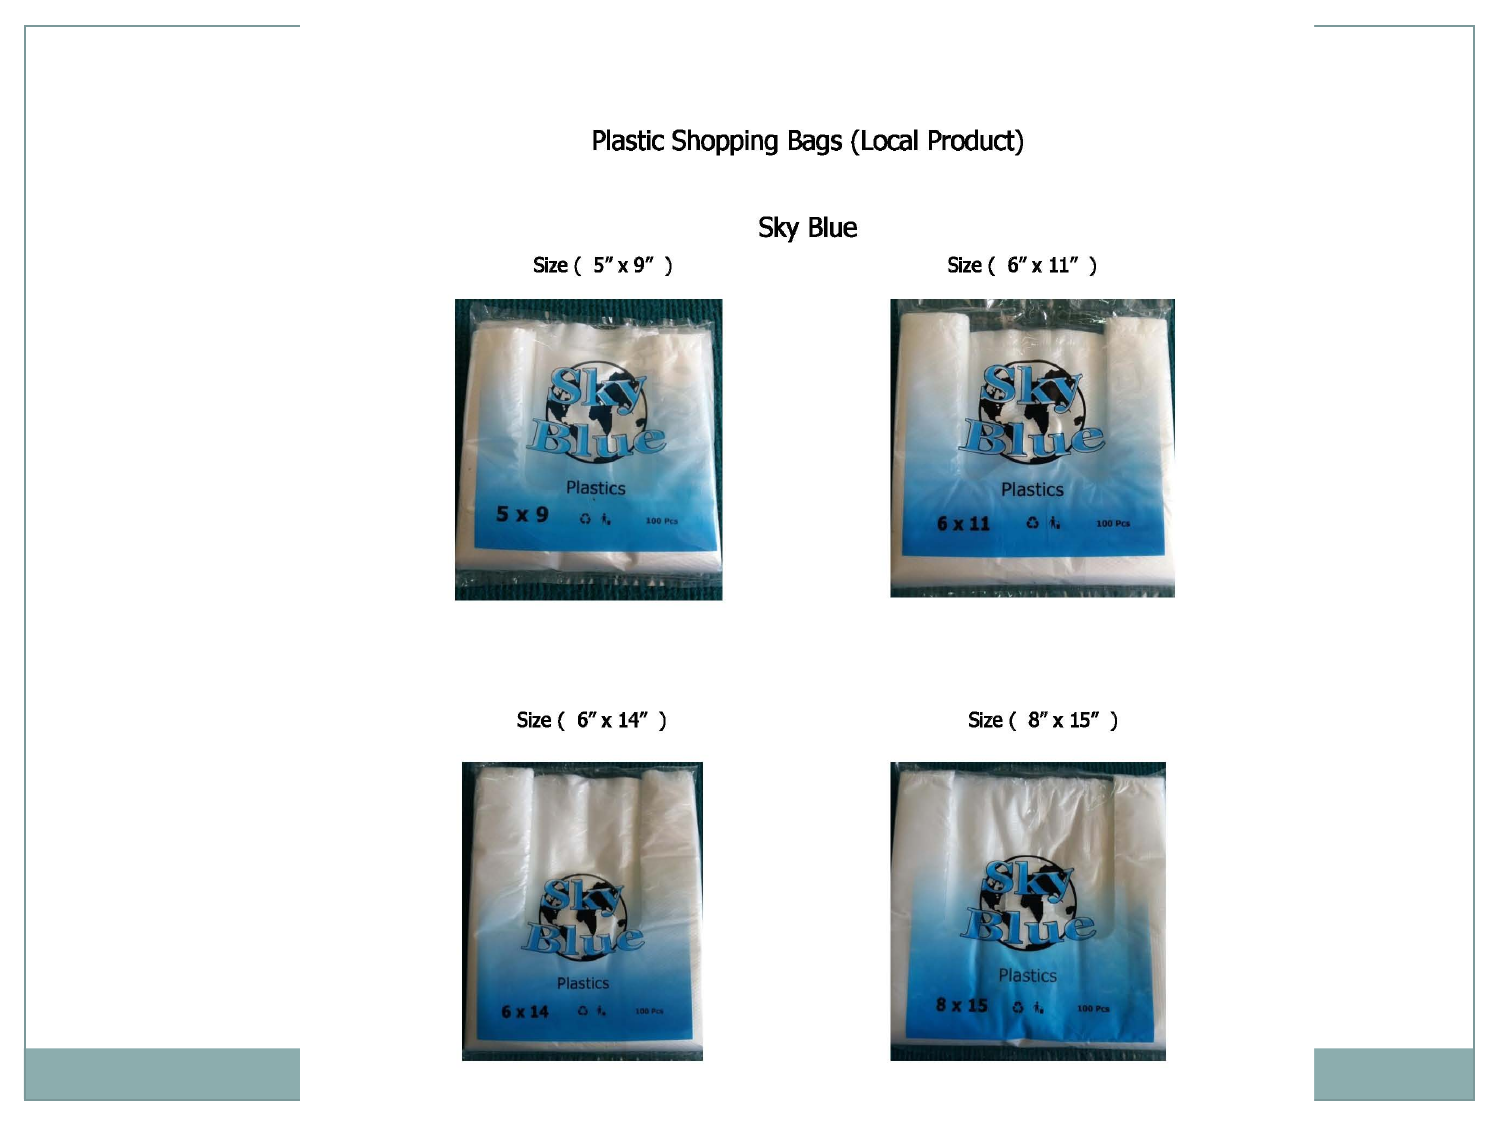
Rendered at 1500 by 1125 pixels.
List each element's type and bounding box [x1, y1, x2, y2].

picture [299, 0, 1315, 1125]
